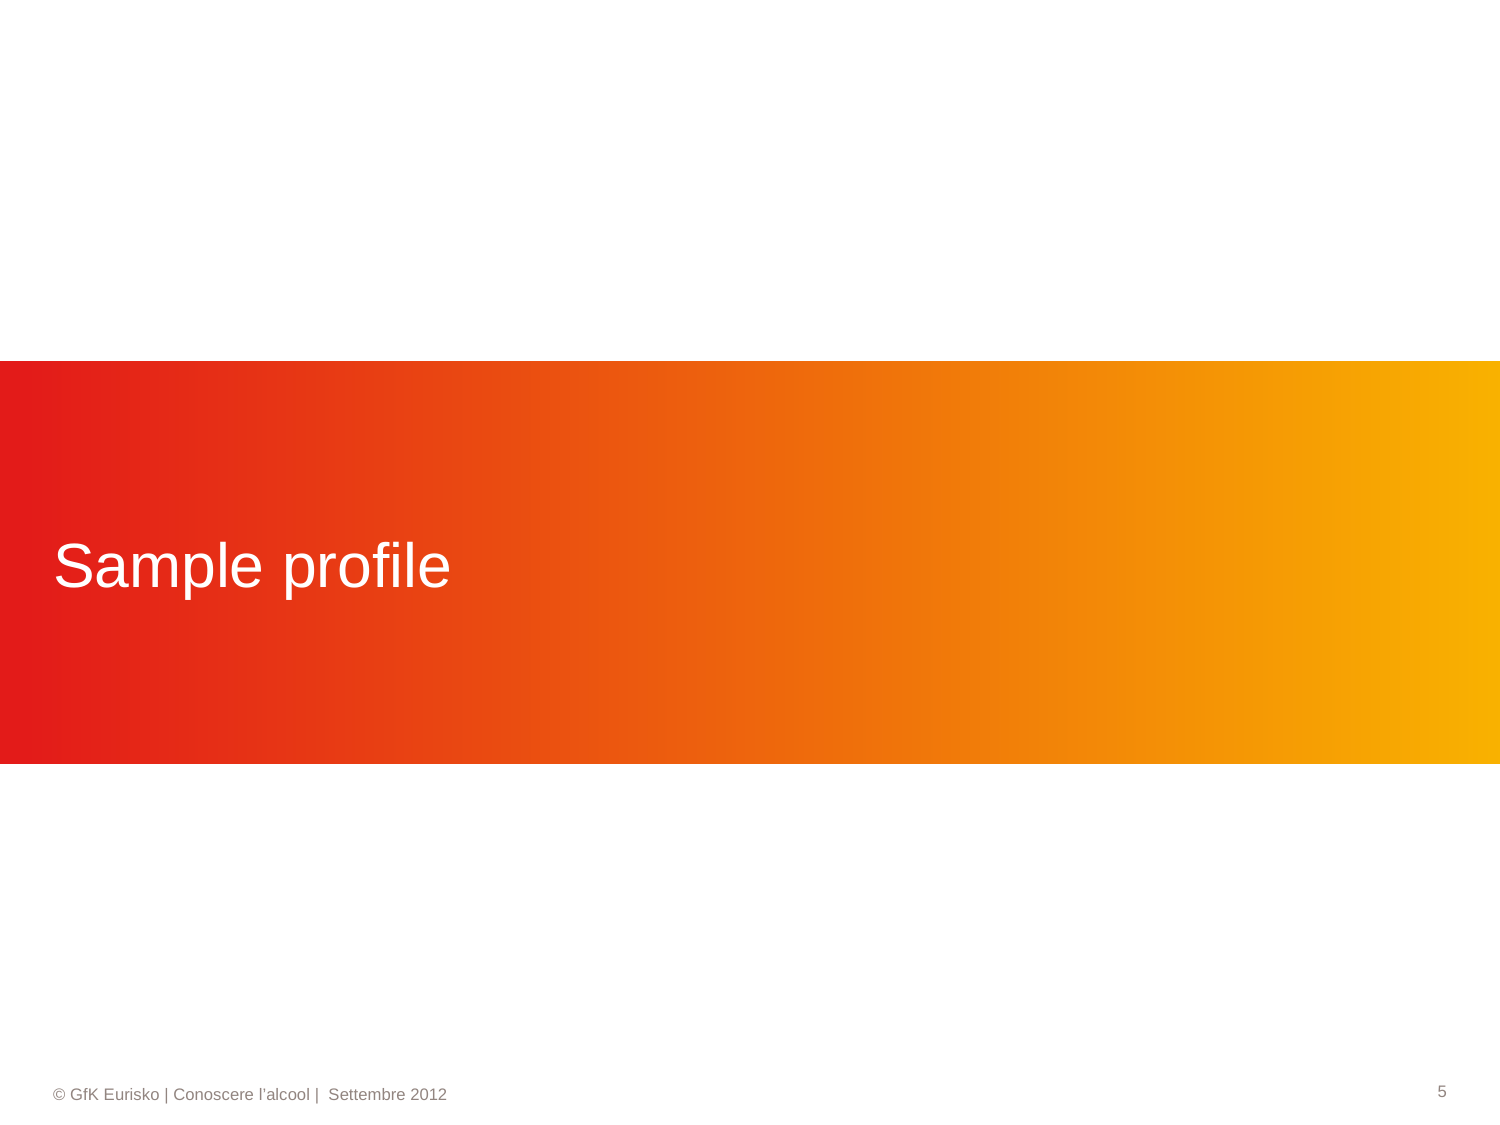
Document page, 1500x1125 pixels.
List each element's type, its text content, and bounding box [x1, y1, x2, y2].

text_box Sample profile [0, 361, 1500, 764]
text_box [0, 0, 1500, 361]
